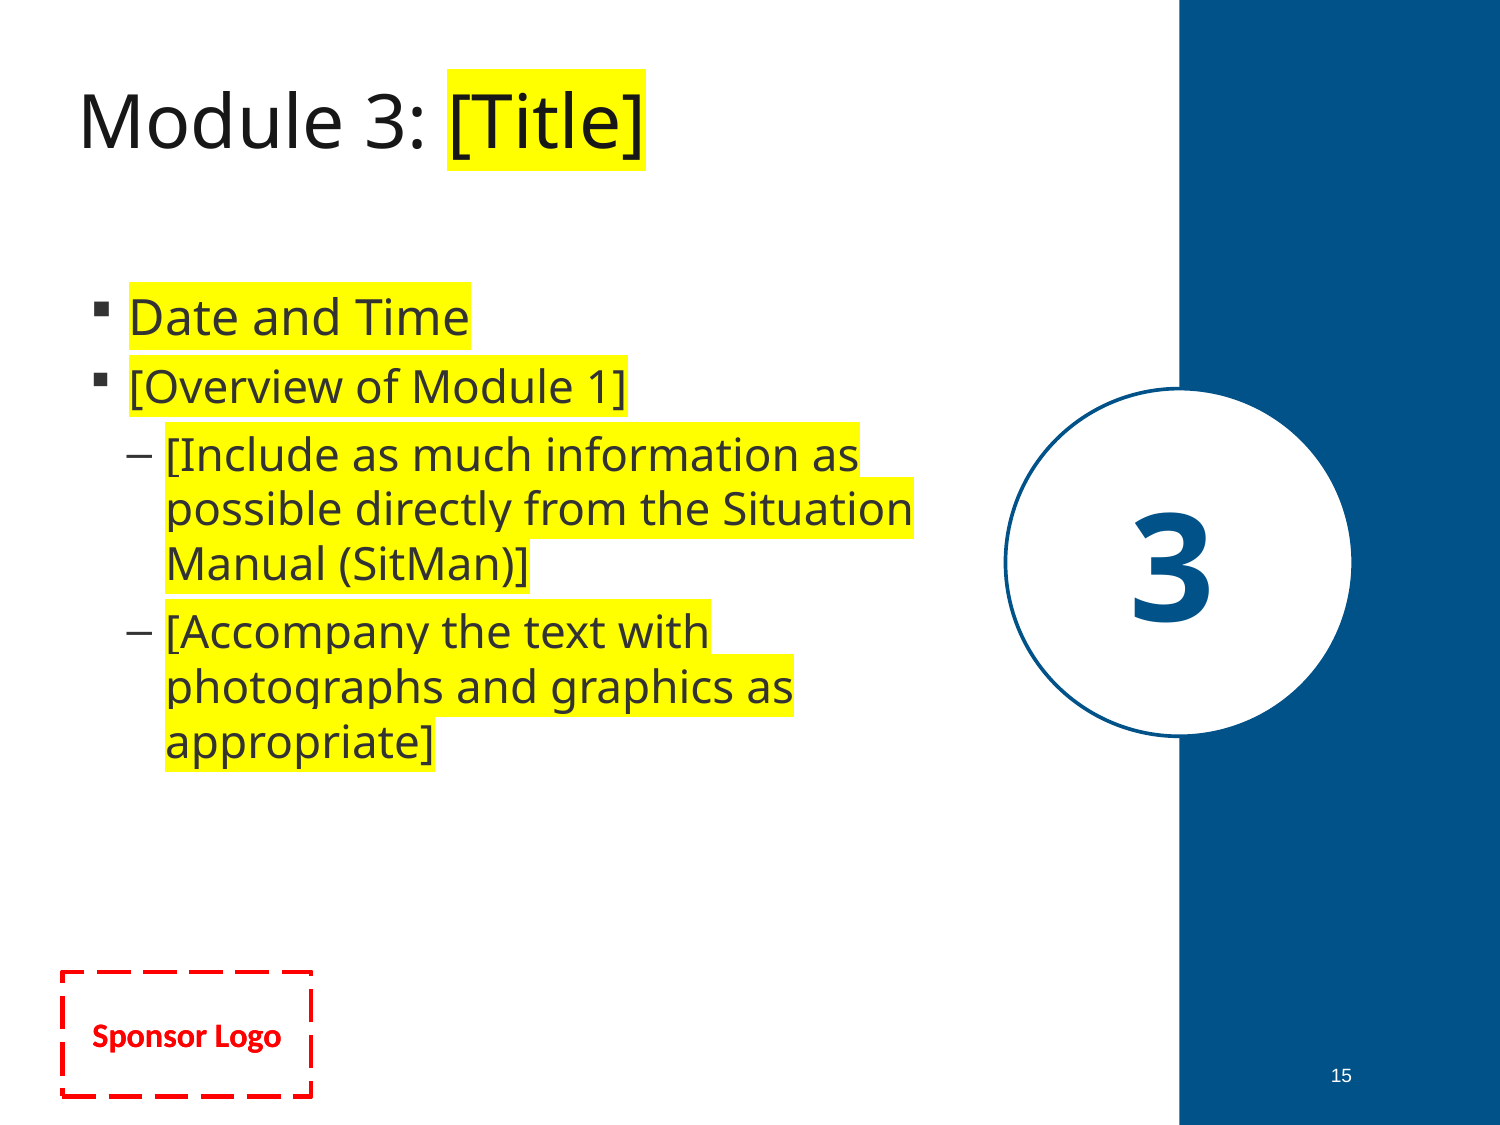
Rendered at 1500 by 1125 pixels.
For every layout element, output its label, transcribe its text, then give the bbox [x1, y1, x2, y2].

title Module 3: [Title] [62, 37, 1177, 201]
text_box [1177, 0, 1500, 1125]
text_box [1003, 386, 1356, 739]
list Date and Time [Overview of Module 1] [Include as much information as possible directly from the Situation Manual (SitMan)] [Accompany the text with photographs and graphics as appropriate] [75, 188, 992, 937]
slide_number 15 [1242, 1052, 1368, 1098]
text_box 3 [1114, 463, 1241, 659]
